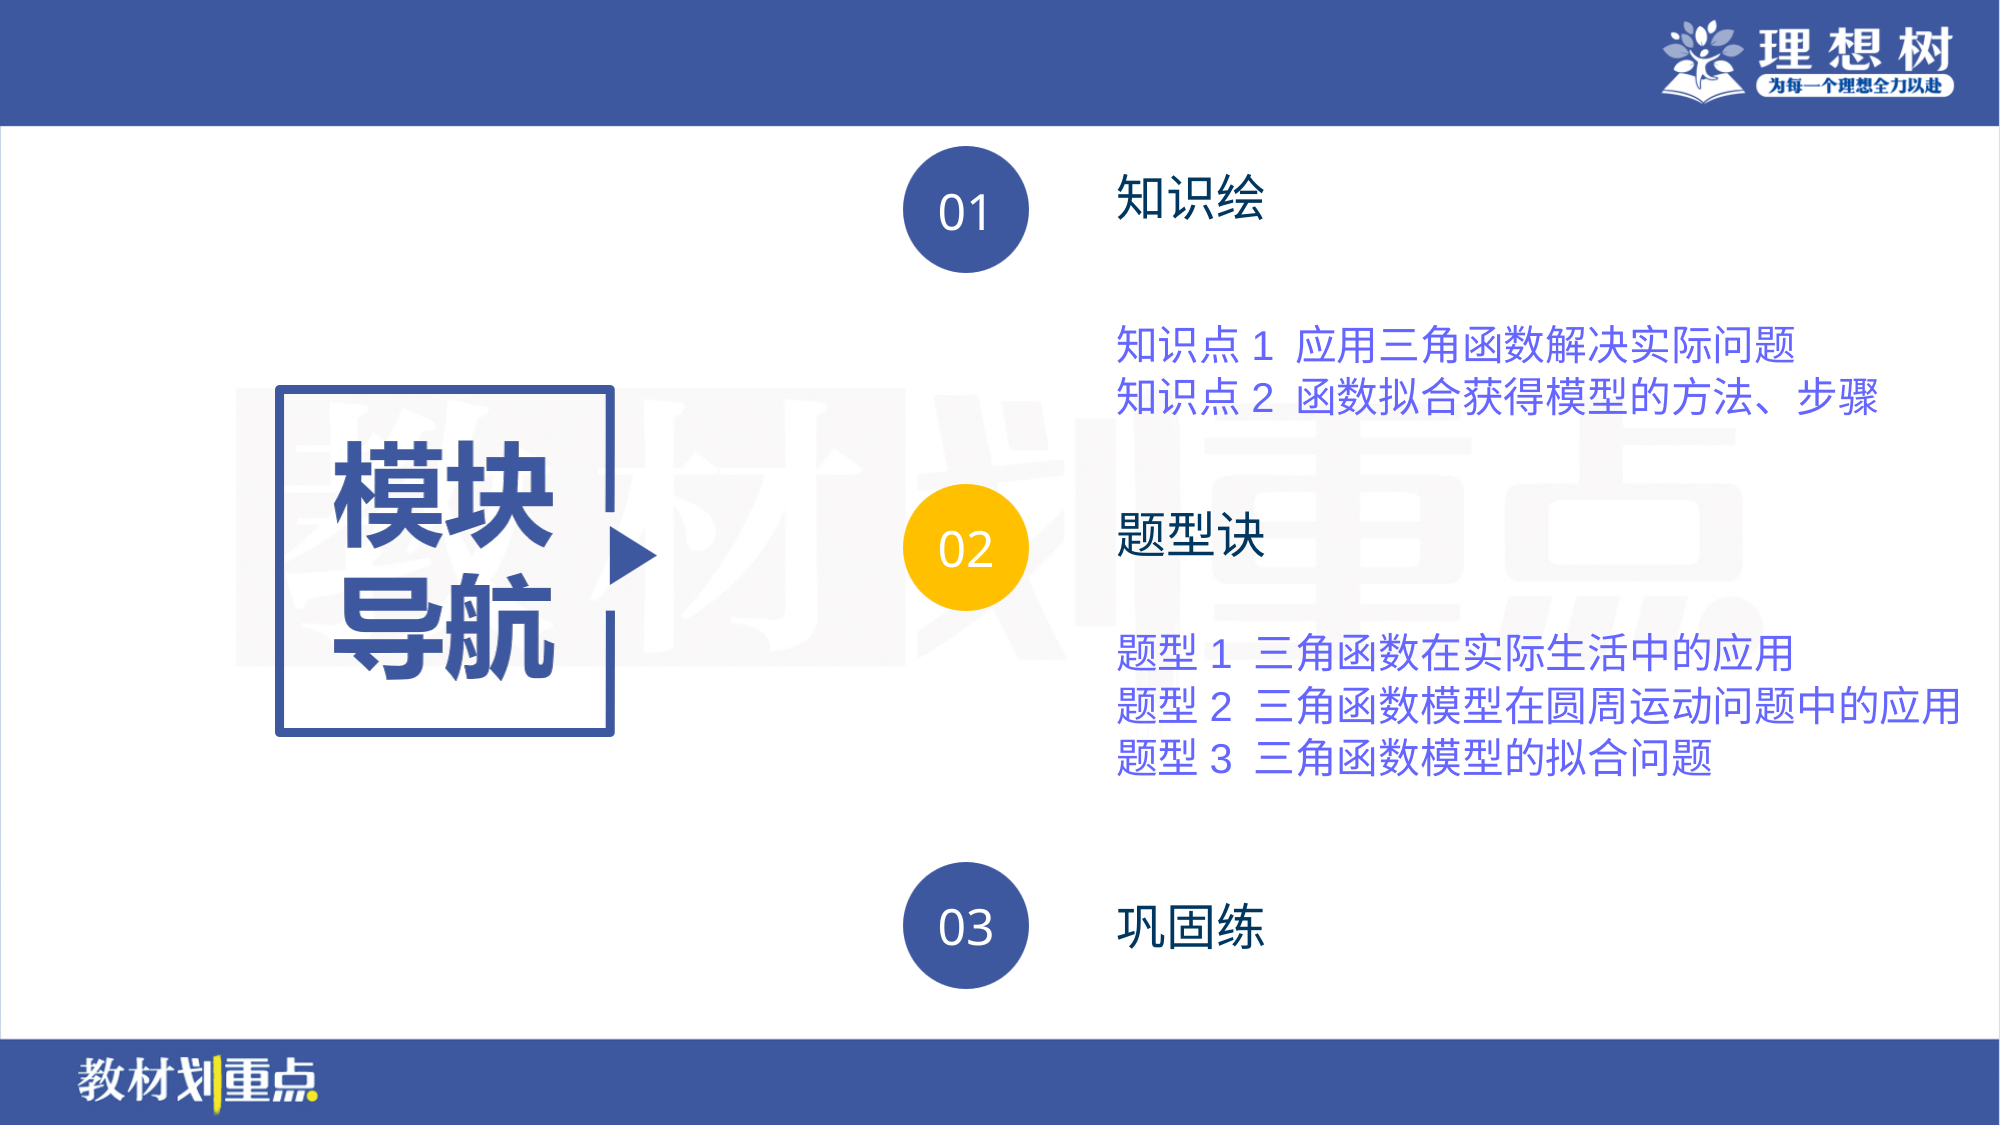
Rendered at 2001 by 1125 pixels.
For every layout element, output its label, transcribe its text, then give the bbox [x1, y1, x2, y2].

text_box 知识点2 函数拟合获得模型的方法、步骤 [1116, 371, 2000, 419]
text_box 知识点1 应用三角函数解决实际问题 [1116, 319, 2000, 366]
text_box 题型2 三角函数模型在圆周运动问题中的应用 [1116, 680, 2000, 728]
text_box 题型3 三角函数模型的拟合问题 [1116, 732, 2000, 780]
text_box 题型1 三角函数在实际生活中的应用 [1116, 627, 2000, 674]
picture [0, 0, 2000, 1125]
